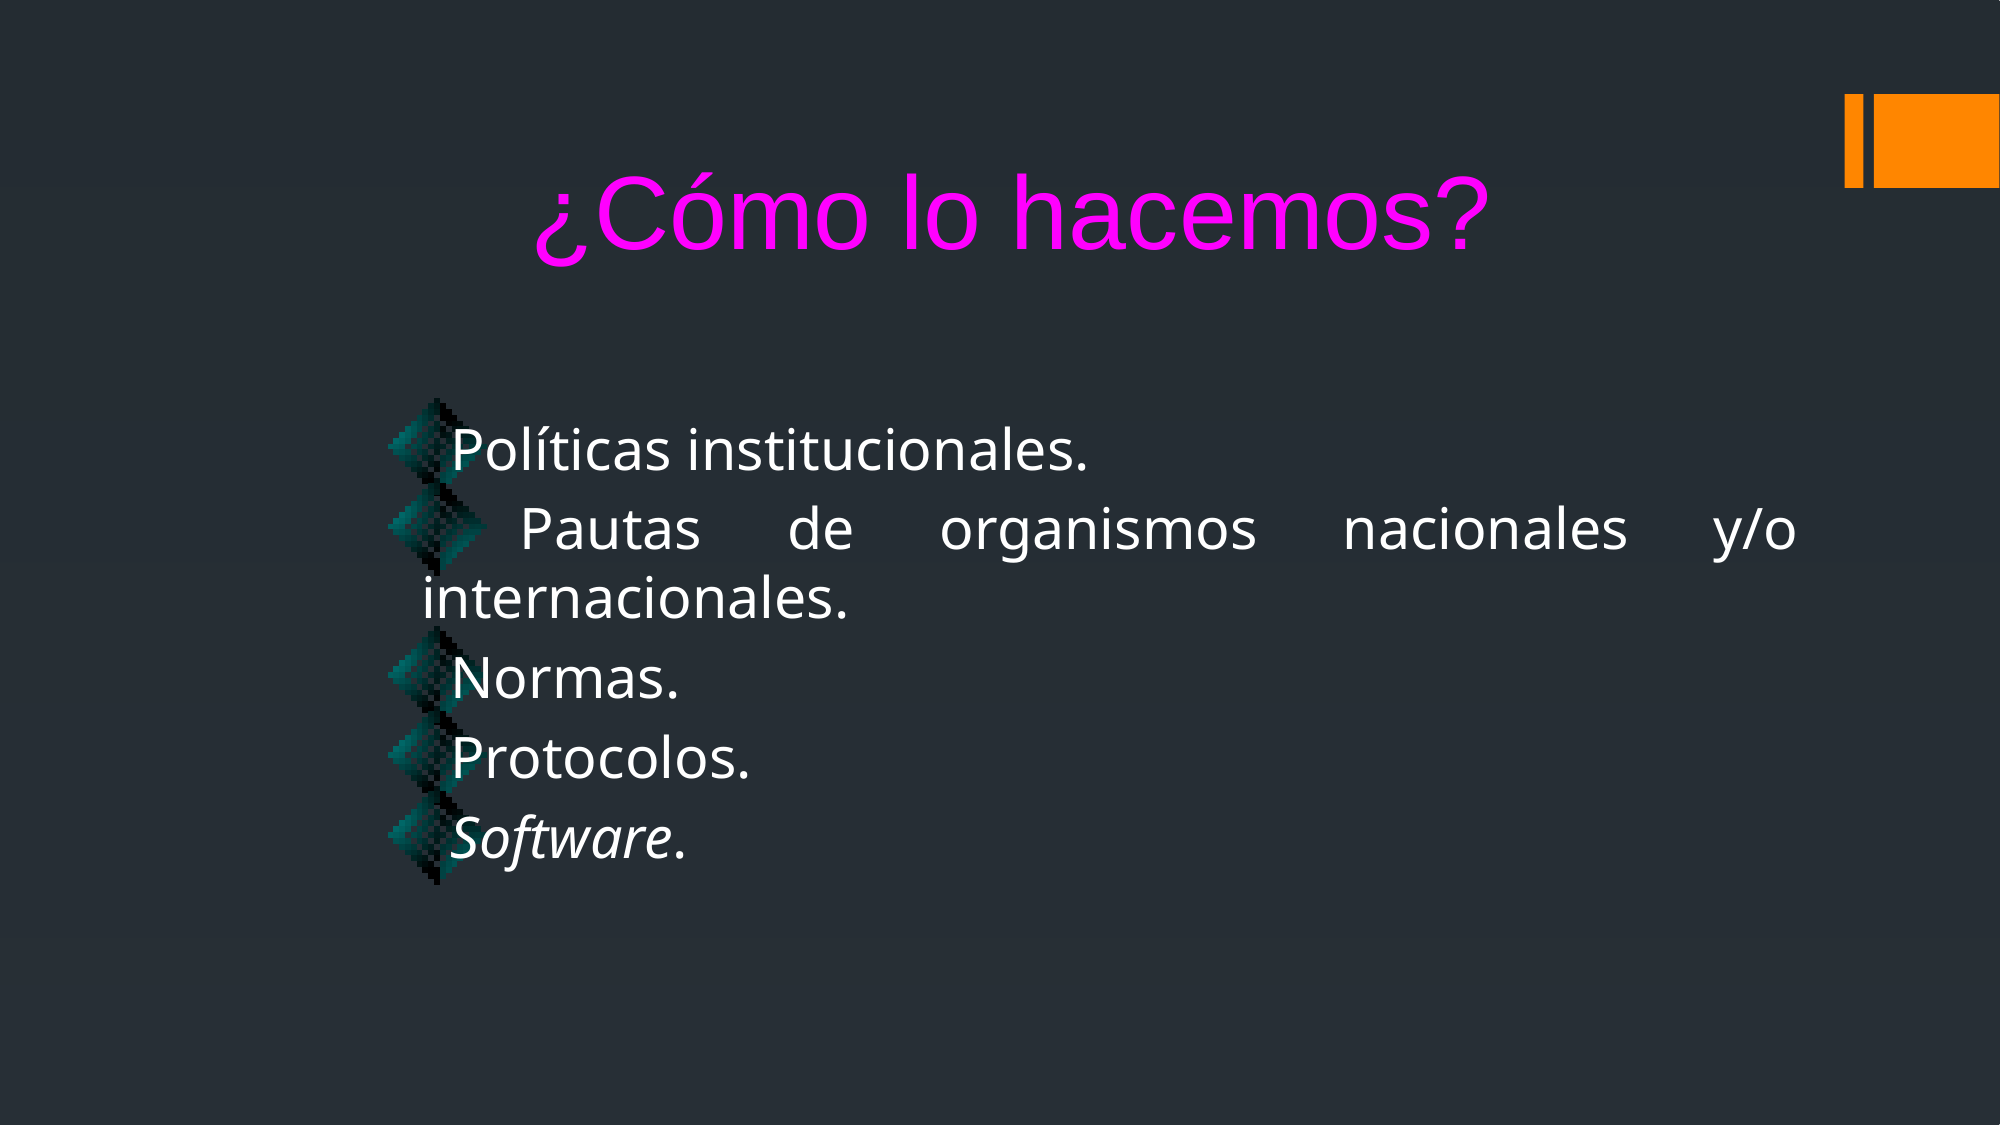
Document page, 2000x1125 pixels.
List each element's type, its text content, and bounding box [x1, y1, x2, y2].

title ¿Cómo lo hacemos? [373, 90, 1650, 278]
picture [388, 626, 487, 885]
list Políticas institucionales. Pautas de organismos nacionales y/o internacionales. Normas. Protocolos. Software. [373, 373, 1815, 882]
picture [388, 398, 487, 576]
